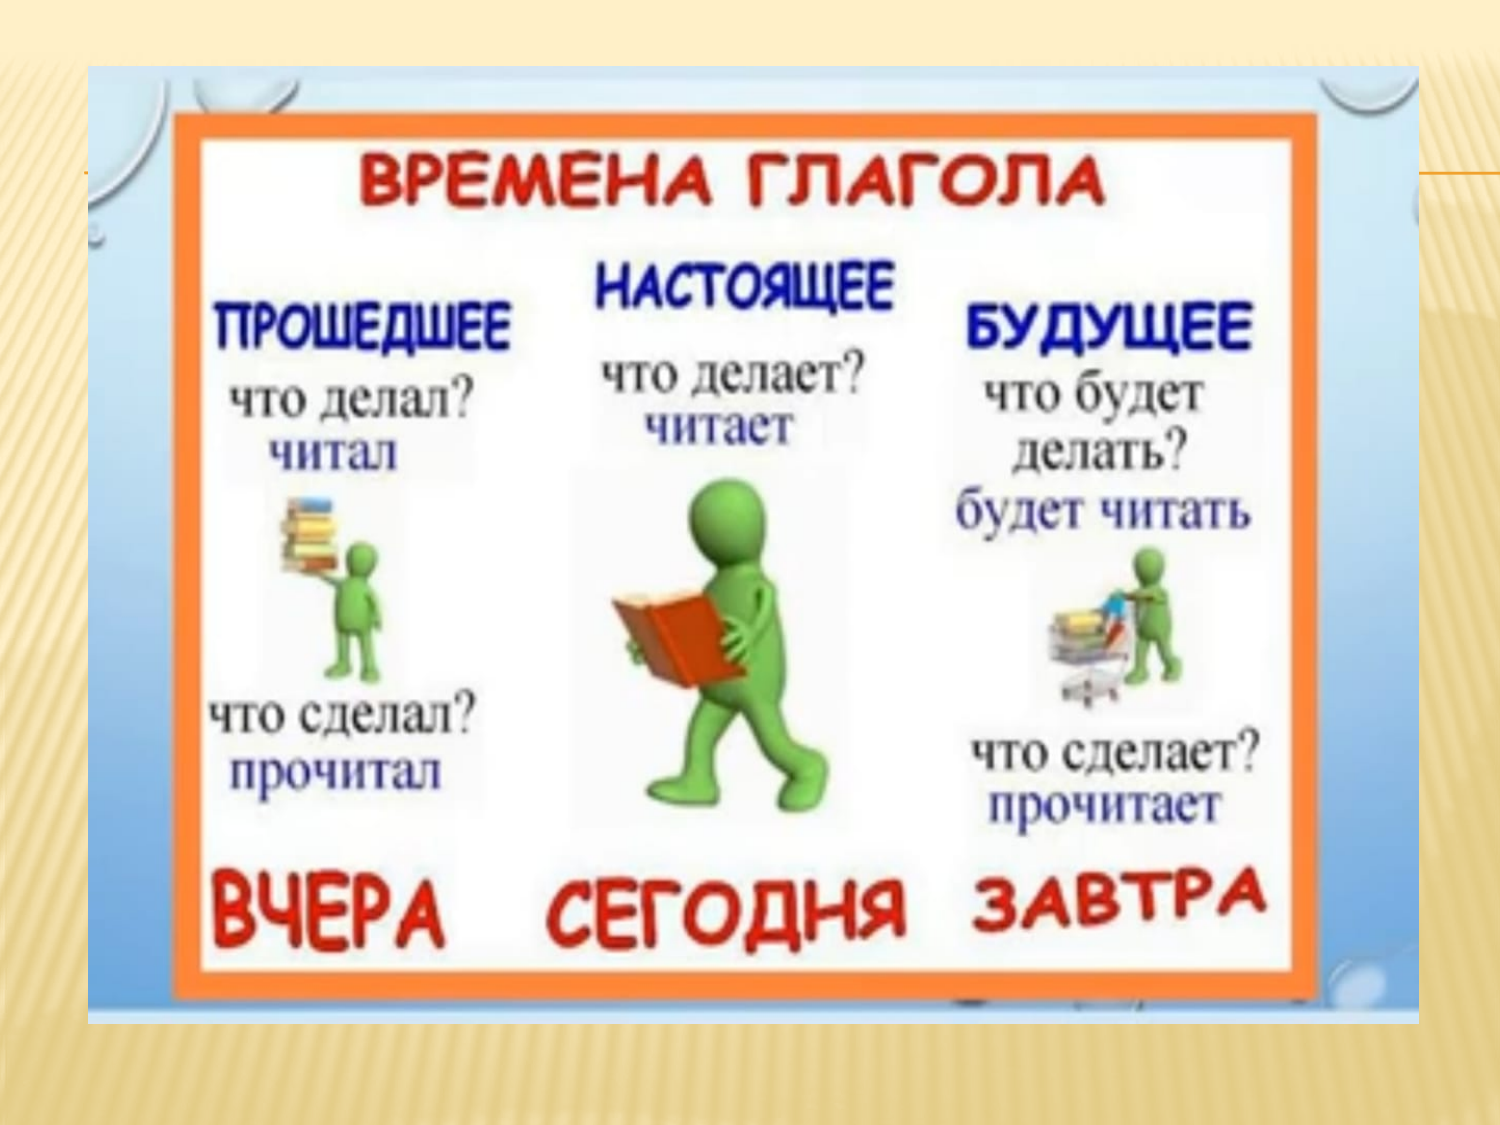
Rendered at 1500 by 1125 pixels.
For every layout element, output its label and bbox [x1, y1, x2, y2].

picture [88, 65, 1419, 1024]
